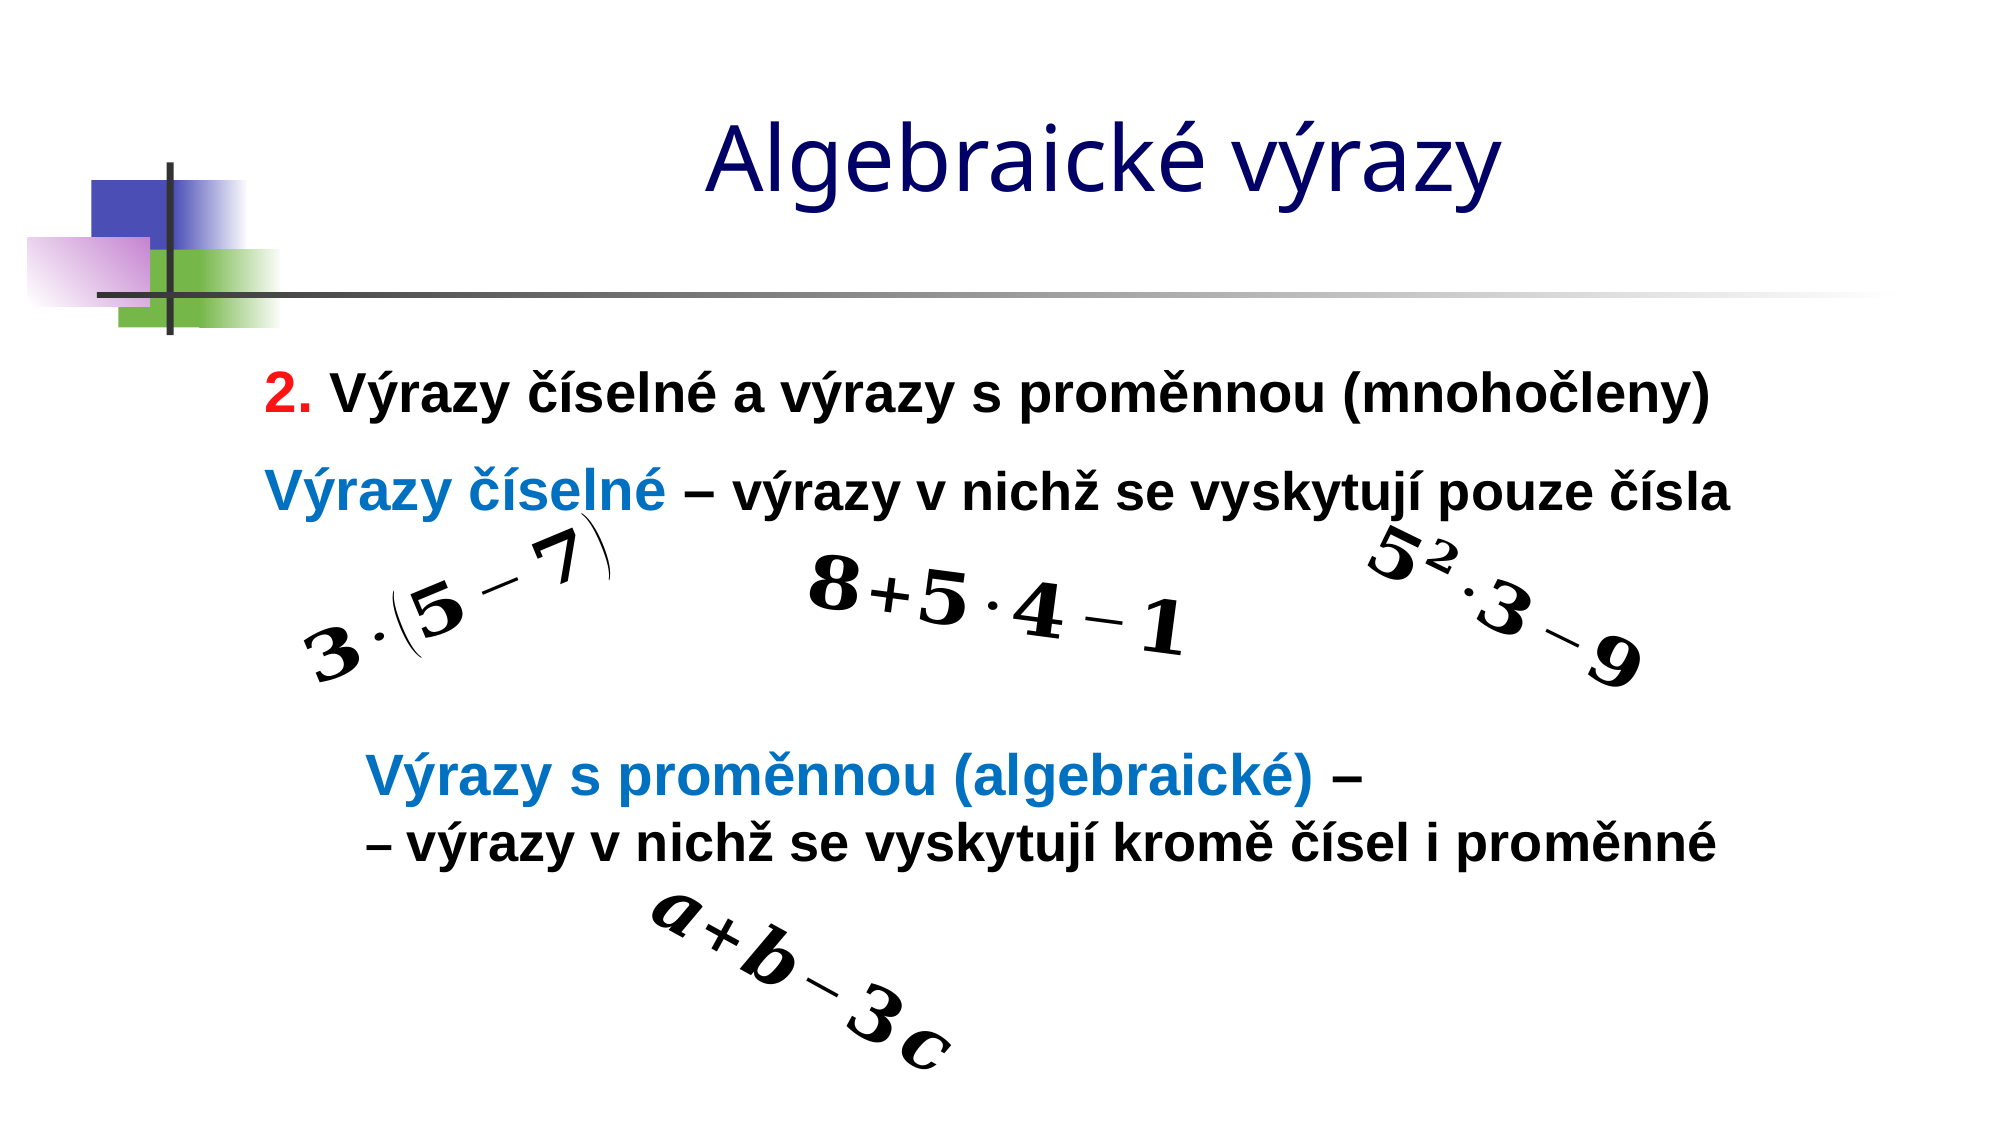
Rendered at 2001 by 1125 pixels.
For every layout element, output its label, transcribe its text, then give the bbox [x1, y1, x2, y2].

text_box Výrazy s proměnnou (algebraické) – – výrazy v nichž se vyskytují kromě čísel i proměnné [350, 729, 1792, 880]
text_box Výrazy číselné – výrazy v nichž se vyskytují pouze čísla [249, 444, 1750, 530]
title Algebraické výrazy [251, 34, 1957, 276]
text_box 2. Výrazy číselné a výrazy s proměnnou (mnohočleny) [249, 347, 1750, 432]
